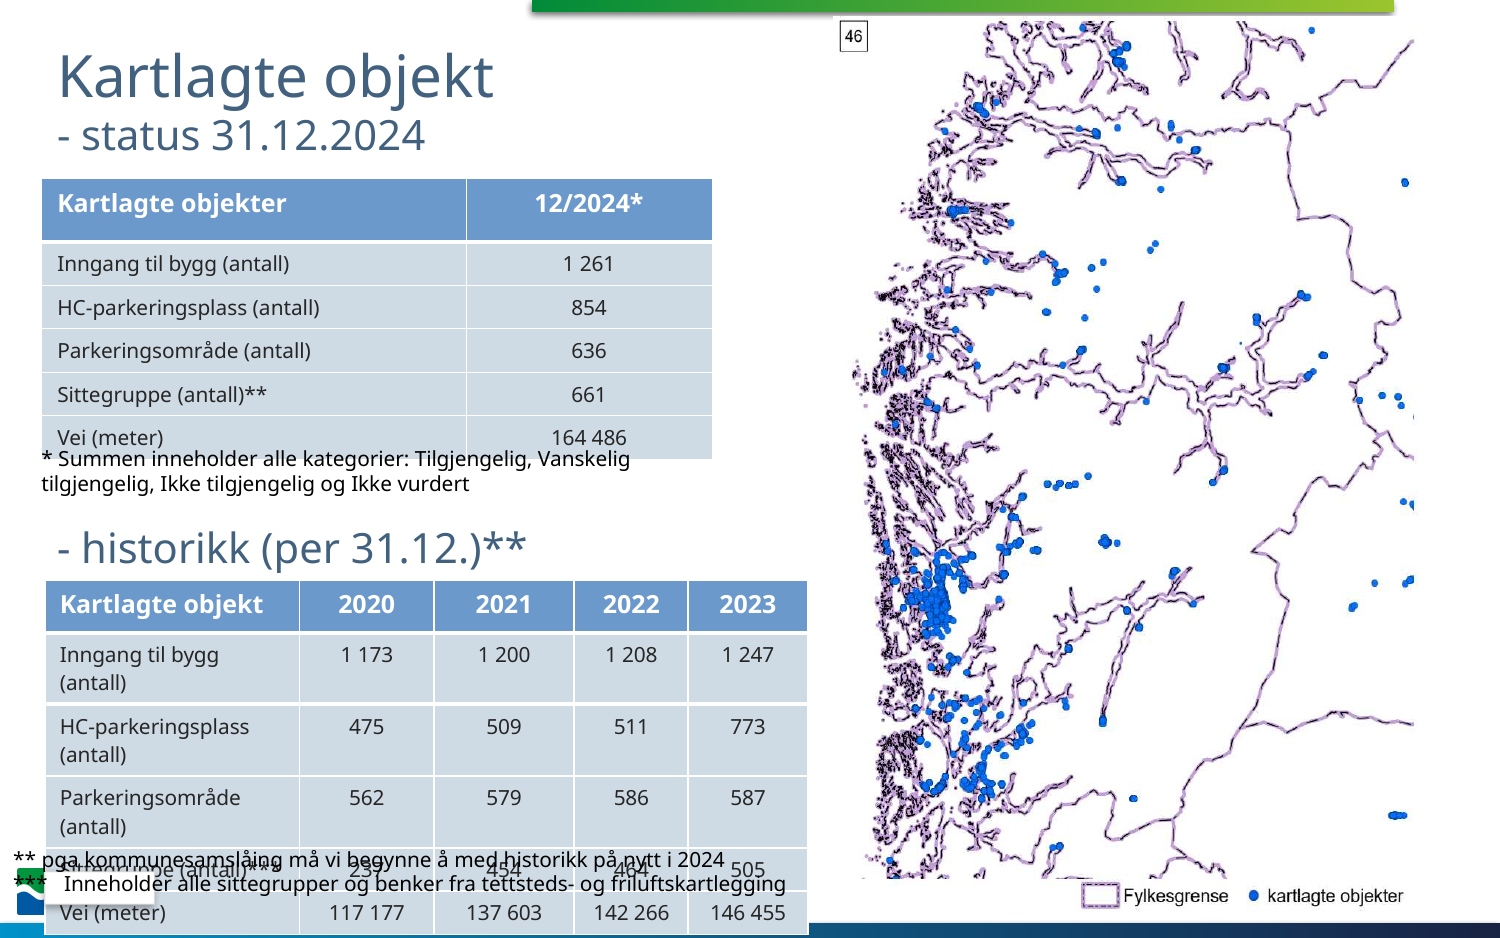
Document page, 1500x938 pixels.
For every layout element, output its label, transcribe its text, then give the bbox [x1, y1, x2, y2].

table_cell 661 [467, 373, 712, 415]
table_cell HC-parkeringsplass (antall) [46, 706, 299, 775]
table_header 2020 [300, 581, 433, 631]
table_header 2022 [575, 581, 687, 631]
table_cell Sittegruppe (antall)** [42, 373, 466, 415]
text_box * Summen inneholder alle kategorier: Tilgjengelig, Vanskelig tilgjengelig, Ikke tilgjengelig og Ikke vurdert [26, 438, 711, 504]
table_cell 586 [575, 777, 687, 838]
table_header 2021 [435, 581, 573, 631]
table_cell 475 [300, 706, 433, 775]
table_cell 1 173 [300, 635, 433, 702]
table_header 12/2024* [467, 179, 712, 240]
table_cell 579 [435, 777, 573, 838]
table_cell Vei (meter) [42, 416, 466, 438]
table_cell 1 208 [575, 635, 687, 702]
table_cell 636 [467, 329, 712, 372]
table_cell Vei (meter) [46, 904, 299, 934]
table_cell 505 [802, 849, 807, 890]
table_cell Inngang til bygg (antall) [42, 244, 466, 285]
text_box - historikk (per 31.12.)** [42, 496, 828, 580]
table_cell 146 455 [689, 892, 807, 934]
table_cell 511 [575, 706, 687, 775]
table_header Kartlagte objekter [42, 179, 466, 240]
table_cell Parkeringsområde (antall) [42, 329, 466, 372]
table_cell HC-parkeringsplass (antall) [42, 286, 466, 328]
table_header Kartlagte objekt [46, 581, 299, 631]
table_cell 1 247 [689, 635, 807, 702]
table_cell 1 261 [467, 244, 712, 285]
text_box ** pga kommunesamslåing må vi begynne å med historikk på nytt i 2024 *** Inneholder alle sittegrupper og benker fra tettsteds- og friluftskartlegging [0, 838, 802, 904]
table_cell 1 200 [435, 635, 573, 702]
text_box Kartlagte objekt - status 31.12.2024 [42, 24, 828, 167]
table_cell 562 [300, 777, 433, 838]
table_cell 509 [435, 706, 573, 775]
table_cell 773 [689, 706, 807, 775]
table_cell 164 486 [467, 416, 712, 459]
table_cell 587 [689, 777, 807, 847]
table_cell 117 177 [300, 904, 433, 934]
table_cell Inngang til bygg (antall) [46, 635, 299, 702]
table_cell 137 603 [435, 904, 573, 934]
table_cell Parkeringsområde (antall) [46, 777, 299, 838]
table_cell 142 266 [575, 904, 687, 934]
table_header 2023 [689, 581, 807, 631]
picture [833, 16, 1419, 913]
table_cell 854 [467, 286, 712, 328]
